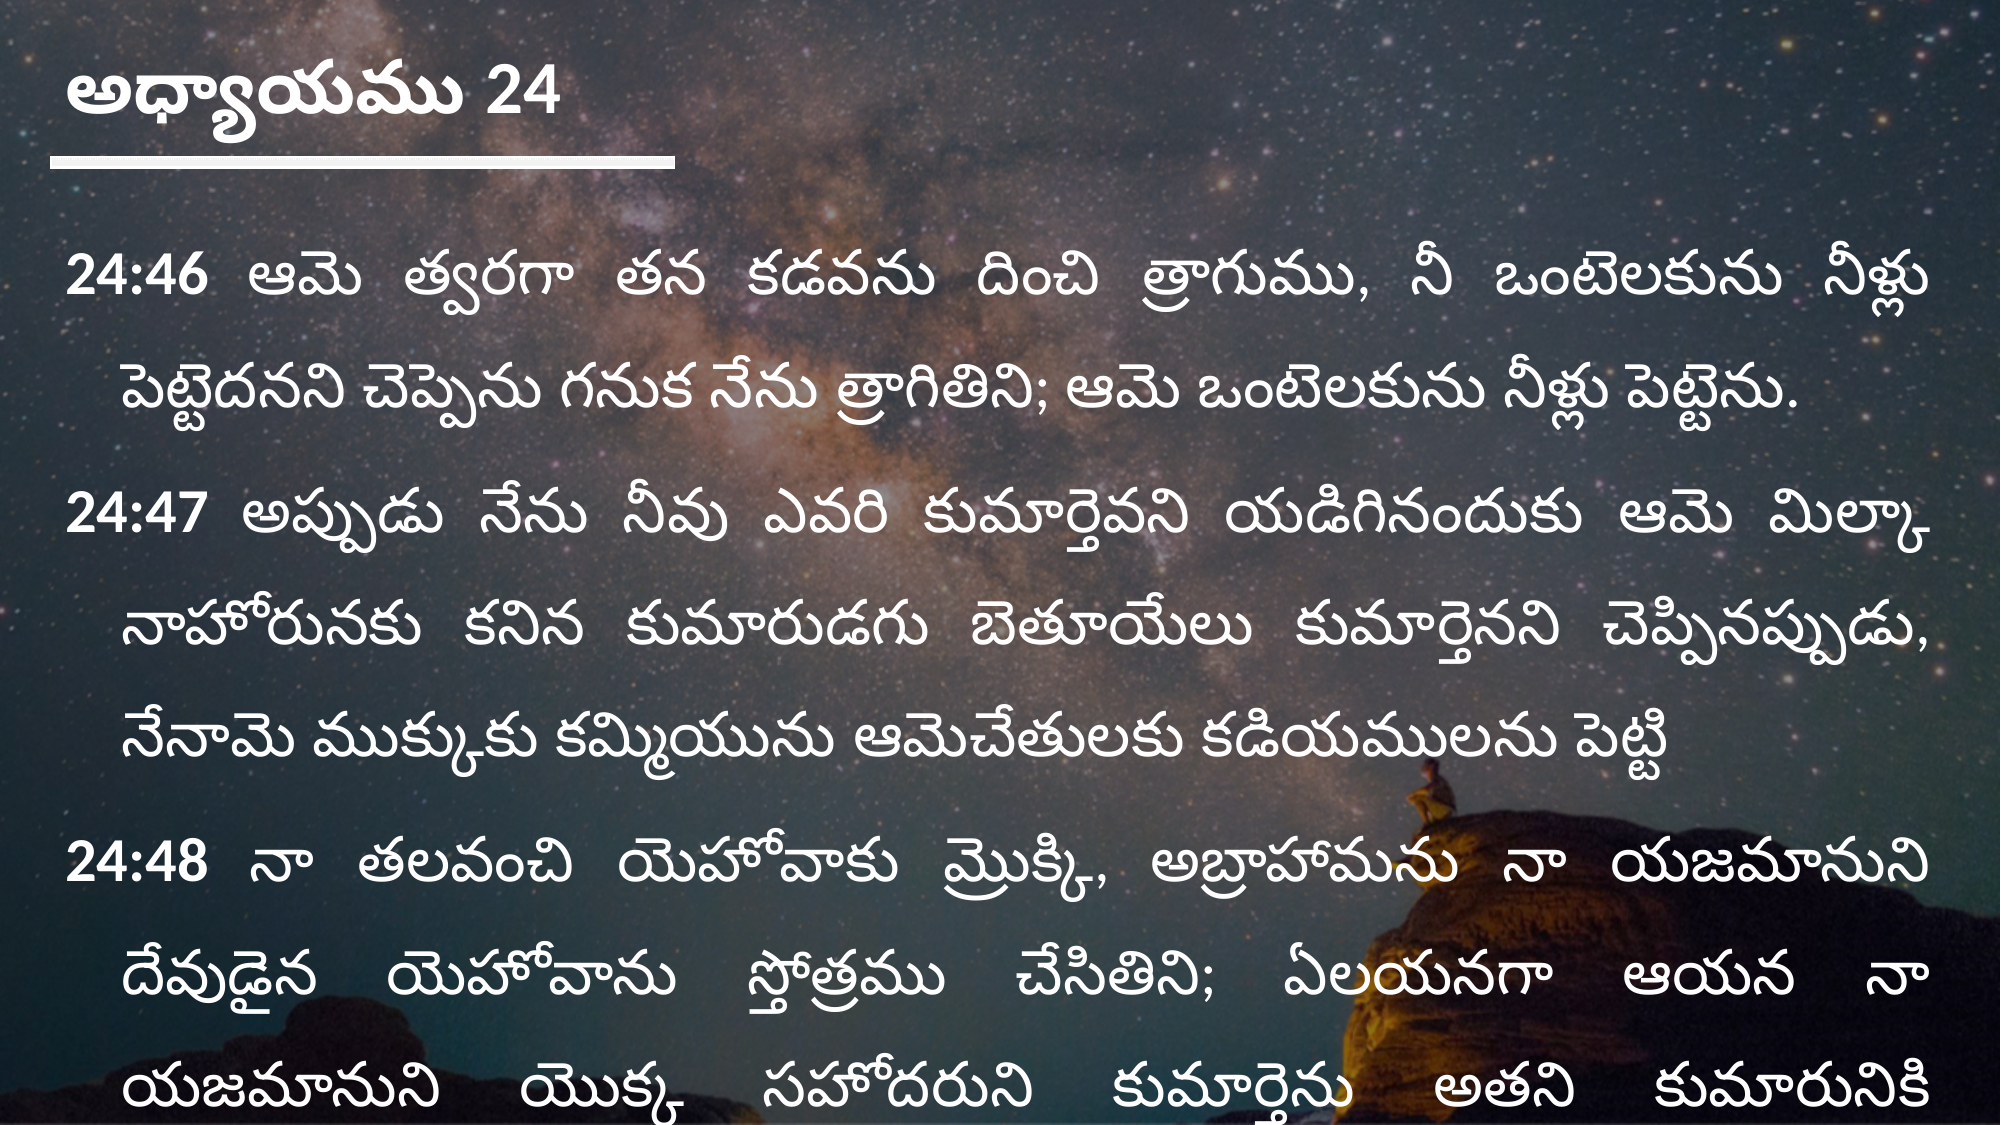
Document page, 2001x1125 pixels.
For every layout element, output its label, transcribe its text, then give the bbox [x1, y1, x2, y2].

title అధ్యాయము 24 [50, 0, 1925, 167]
picture [0, 0, 2000, 1125]
list 24:46 ఆమె త్వరగా తన కడవను దించి త్రాగుము, నీ ఒంటెలకును నీళ్లు పెట్టెదనని చెప్పెను గనుక నేను త్రాగితిని; ఆమె ఒంటెలకును నీళ్లు పెట్టెను. 24:47 అప్పుడు నేను నీవు ఎవరి కుమార్తెవని యడిగినందుకు ఆమె మిల్కా నాహోరునకు కనిన కుమారుడగు బెతూయేలు కుమార్తెనని చెప్పినప్పుడు, నేనామె ముక్కుకు కమ్మియును ఆమెచేతులకు కడియములను పెట్టి 24:48 నా తలవంచి యెహోవాకు మ్రొక్కి, అబ్రాహామను నా యజమానుని దేవుడైన యెహోవాను స్తోత్రము చేసితిని; ఏలయనగా ఆయన నా యజమానుని యొక్క సహోదరుని కుమార్తెను అతని కుమారునికి తీసికొనునట్లు సరియైన మార్గమందు నన్ను నడిపించెను. [50, 187, 1946, 1063]
